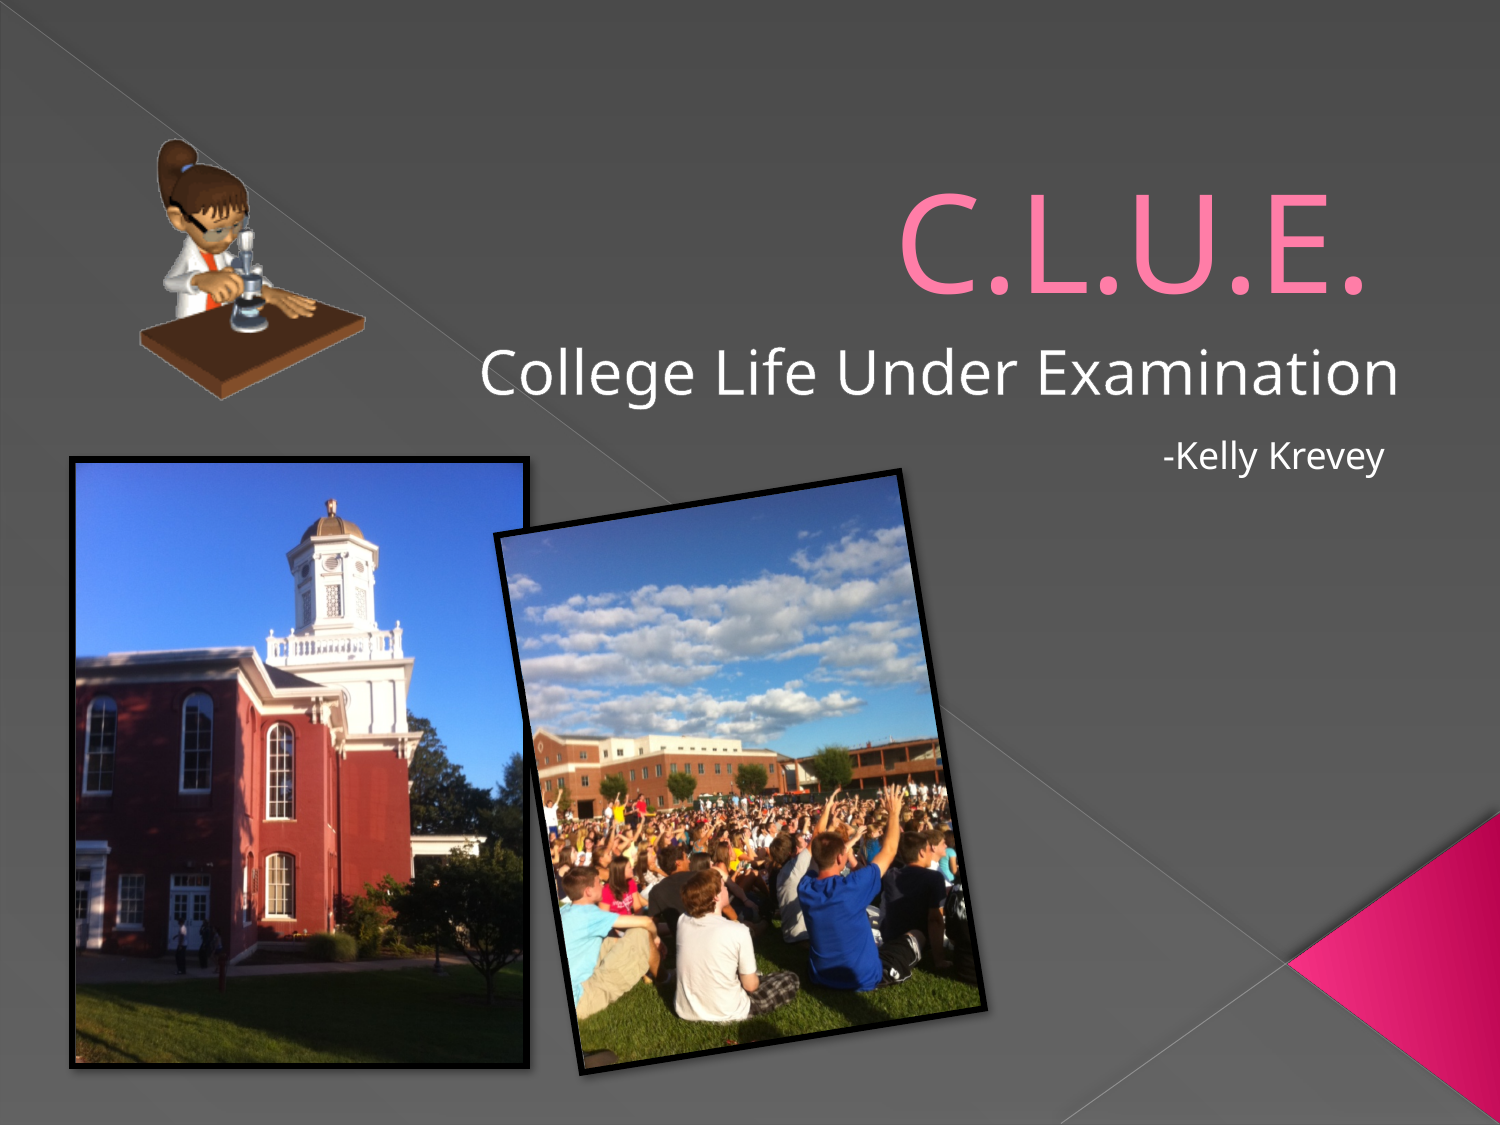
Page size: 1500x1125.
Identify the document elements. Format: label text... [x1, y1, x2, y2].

text_box -Kelly Krevey [812, 424, 1400, 485]
picture [112, 137, 377, 402]
picture [0, 463, 1010, 1068]
title C.L.U.E. [99, 87, 1423, 324]
subtitle College Life Under Examination [99, 324, 1423, 481]
